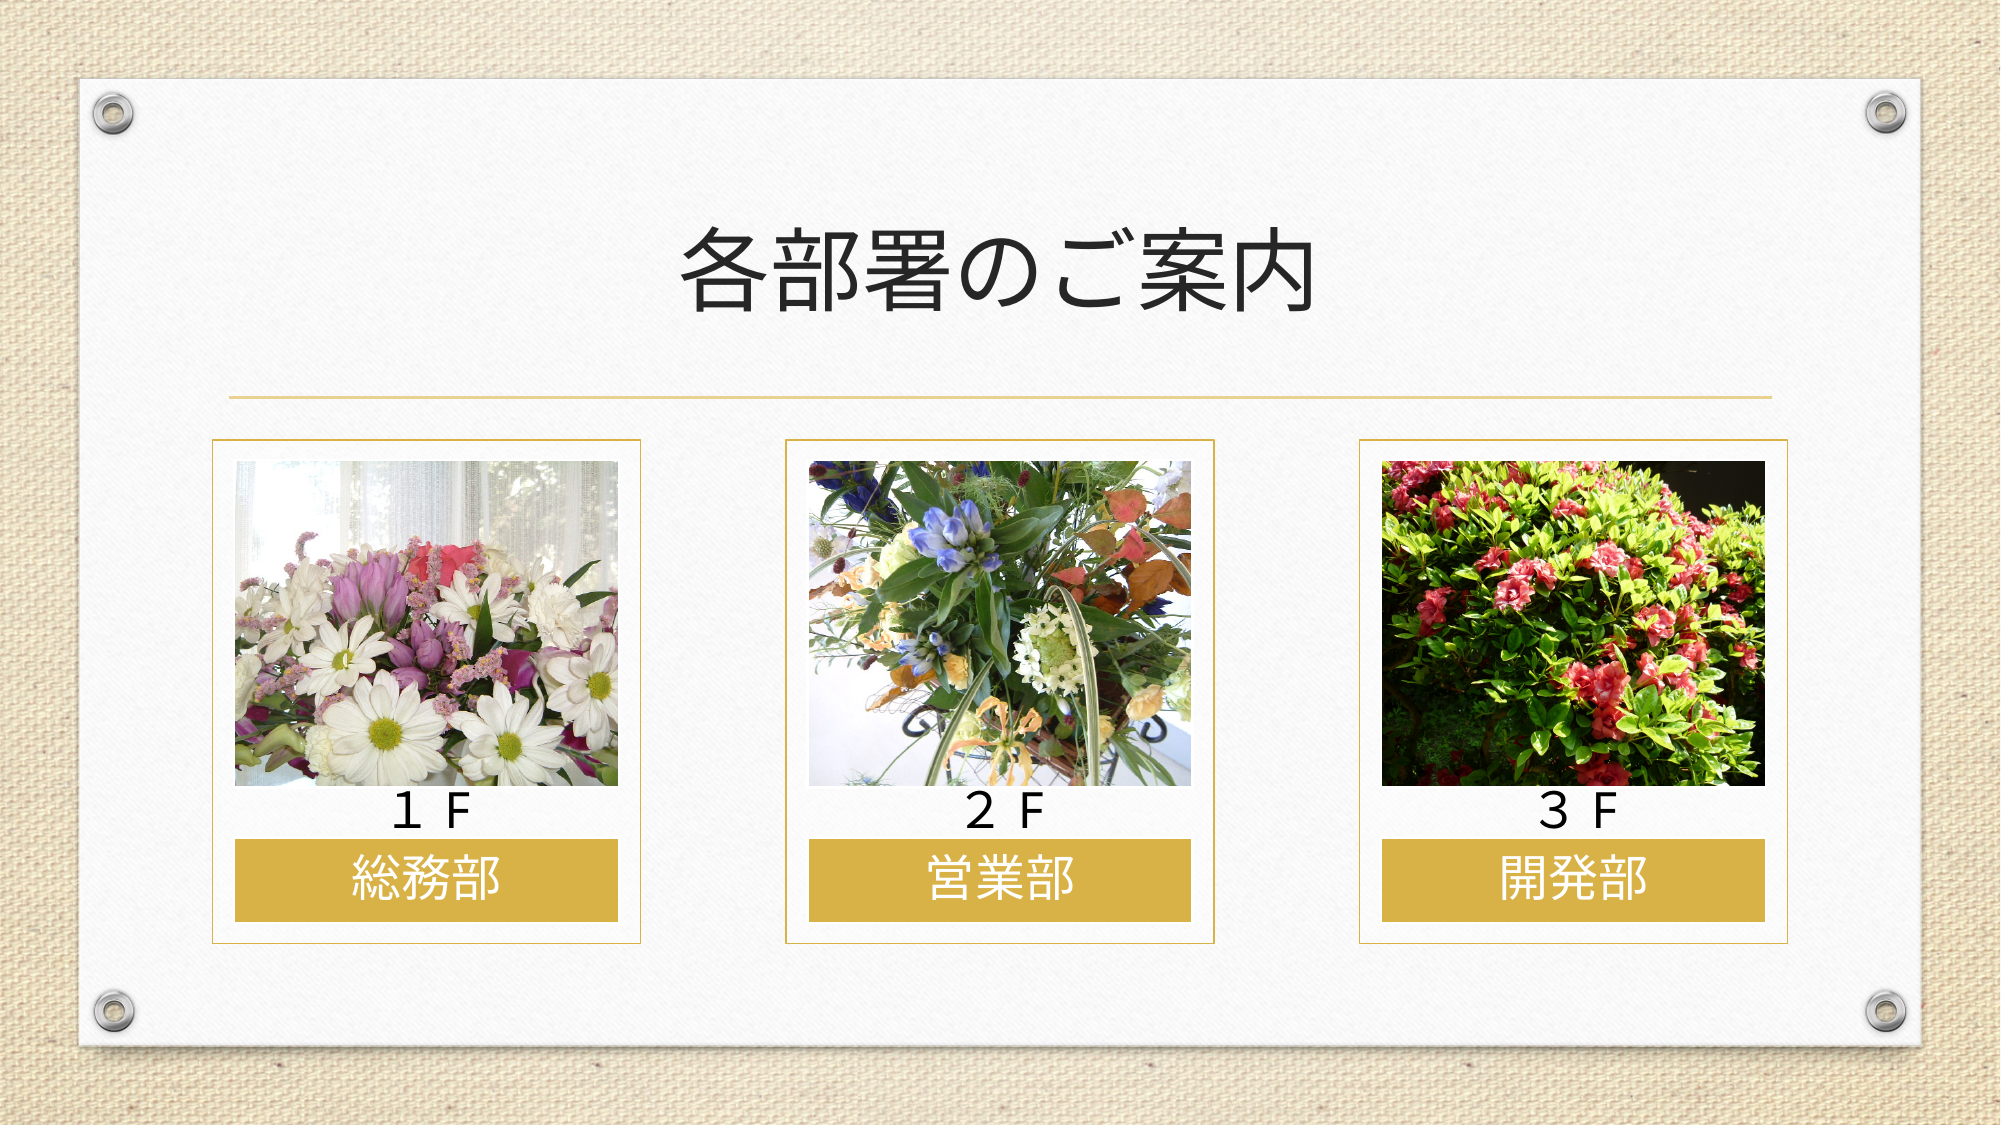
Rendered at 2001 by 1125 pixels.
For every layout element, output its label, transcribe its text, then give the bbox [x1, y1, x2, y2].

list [212, 419, 1788, 964]
title 各部署のご案内 [212, 161, 1788, 375]
picture [0, 0, 2001, 1125]
